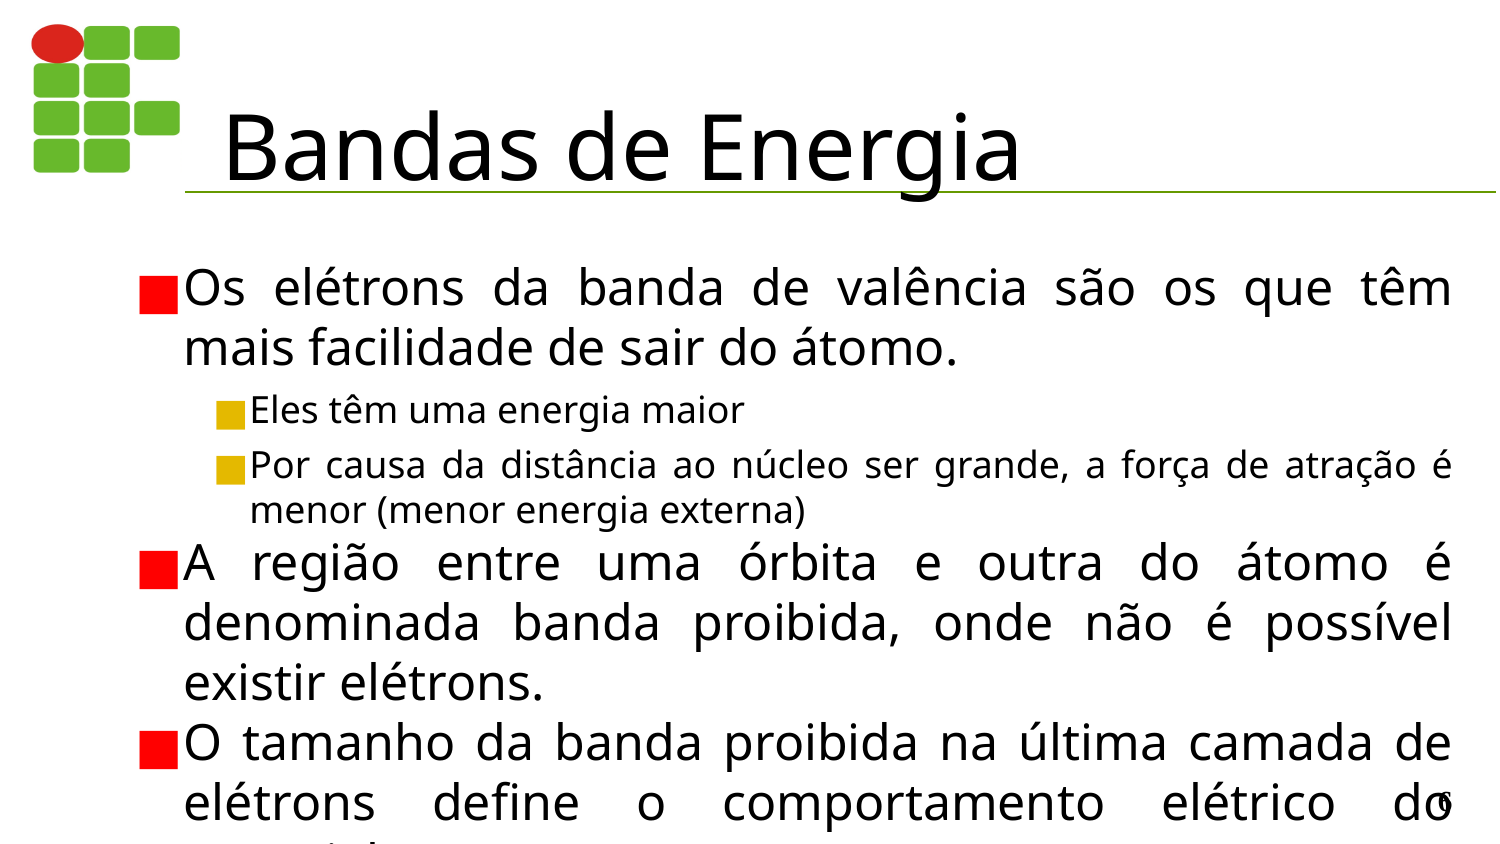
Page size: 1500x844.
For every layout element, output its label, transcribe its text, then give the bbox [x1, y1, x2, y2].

text_box ‹#› [1155, 774, 1468, 825]
list Os elétrons da banda de valência são os que têm mais facilidade de sair do átomo. Eles têm uma energia maior Por causa da distância ao núcleo ser grande, a força de atração é menor (menor energia externa) A região entre uma órbita e outra do átomo é denominada banda proibida, onde não é possível existir elétrons. O tamanho da banda proibida na última camada de elétrons define o comportamento elétrico do material. [46, 248, 1469, 774]
title Bandas de Energia [206, 26, 1468, 207]
picture [29, 23, 182, 174]
